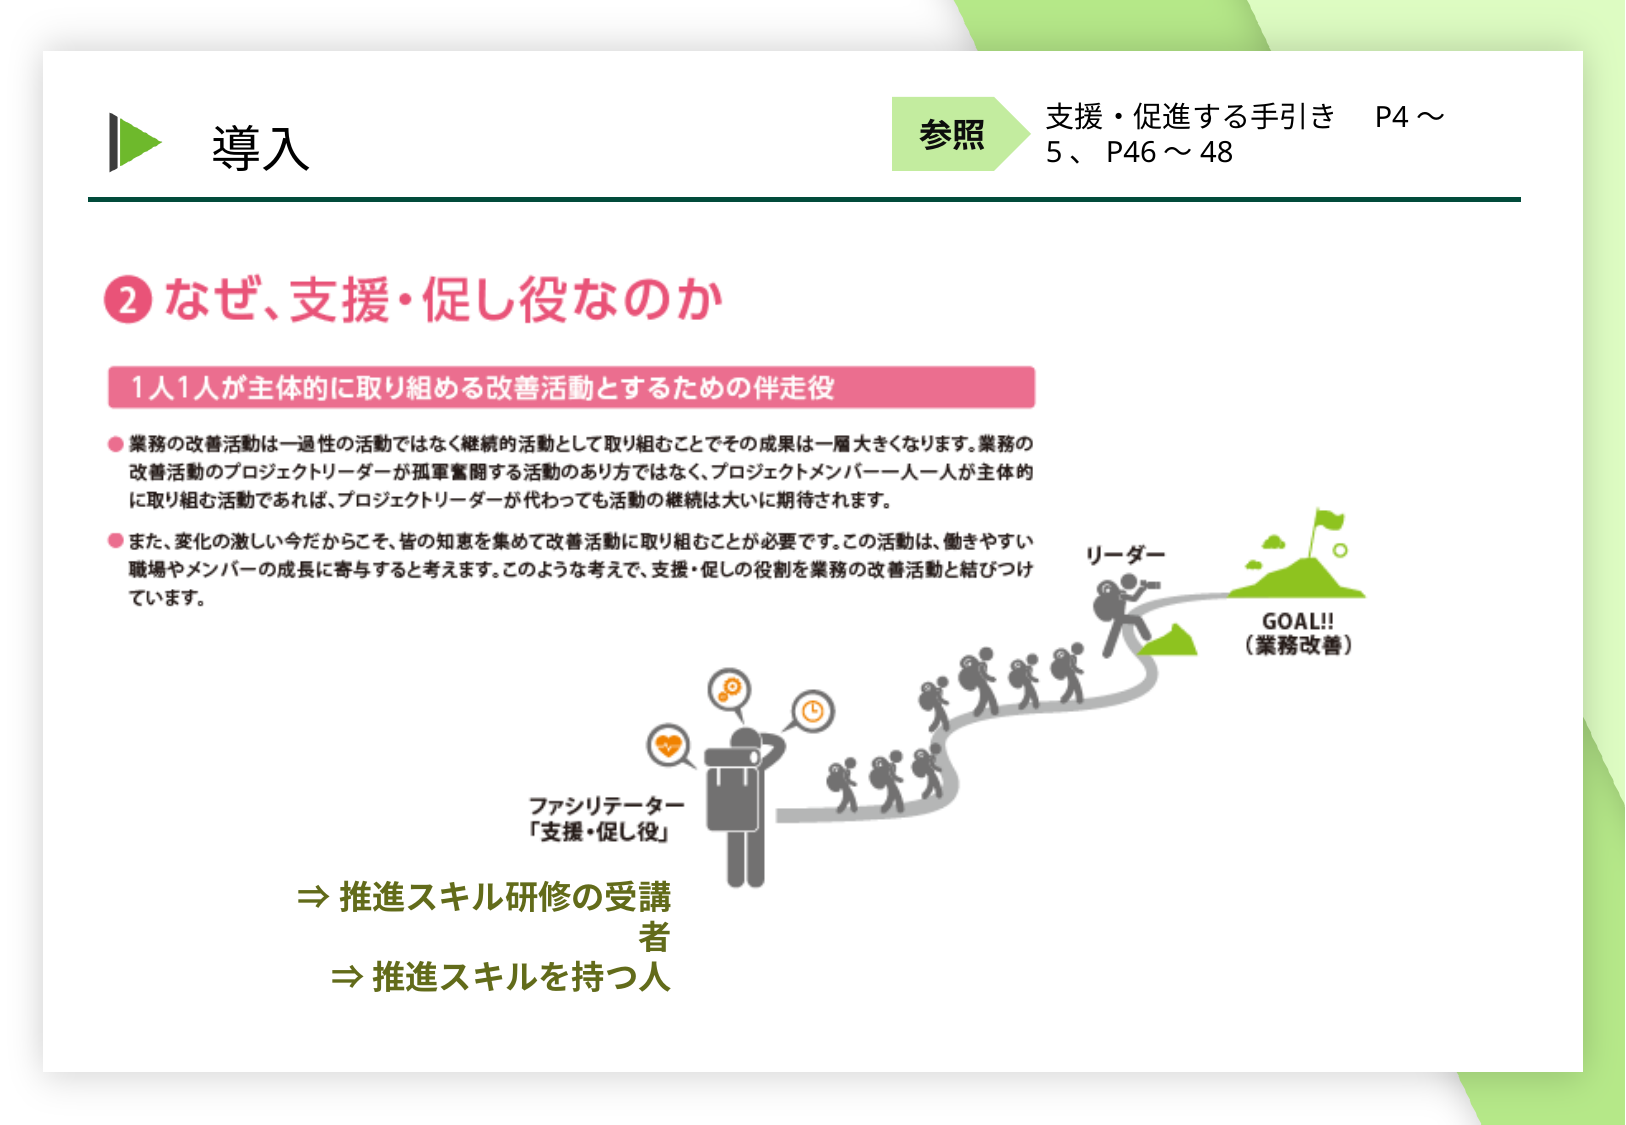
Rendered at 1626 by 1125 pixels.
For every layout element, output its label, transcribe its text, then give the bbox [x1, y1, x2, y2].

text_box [253, 456, 1448, 993]
picture [0, 0, 1625, 1125]
list 支援・促進する手引き P4～5、P46～48 [1031, 96, 1571, 171]
